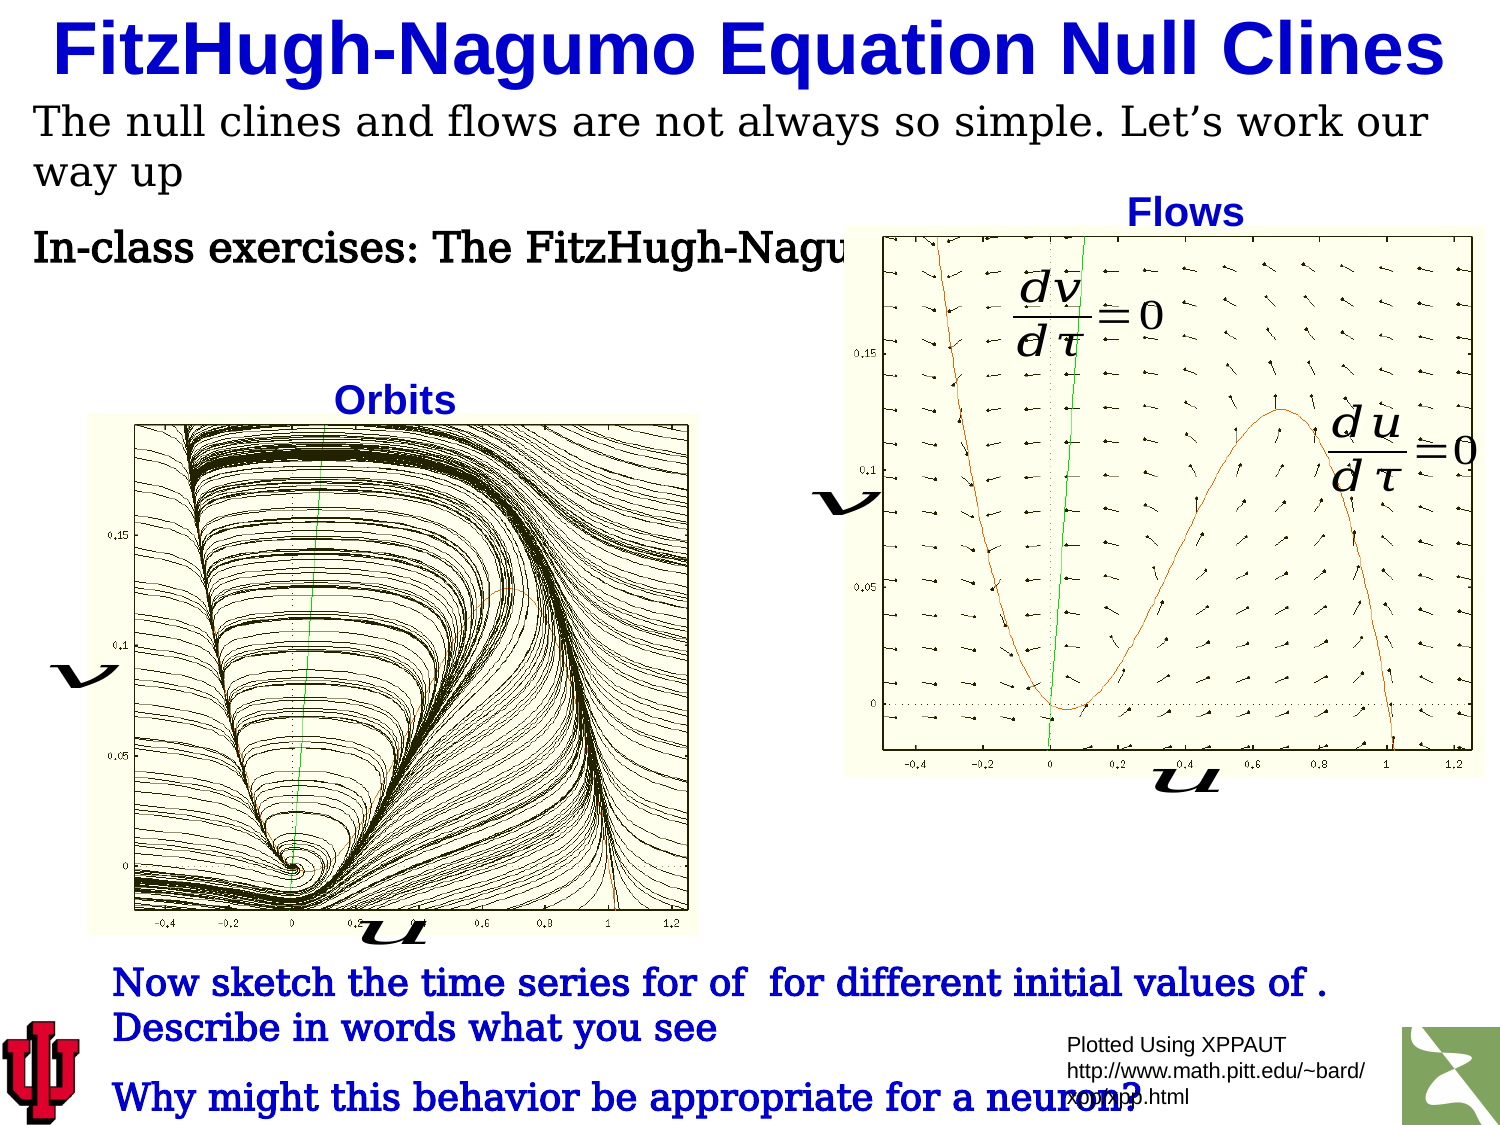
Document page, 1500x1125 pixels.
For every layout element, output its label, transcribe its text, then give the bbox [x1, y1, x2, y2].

text_box Plotted Using XPPAUT http://www.math.pitt.edu/~bard/xpp/xpp.html [1052, 1023, 1388, 1117]
title FitzHugh-Nagumo Equation Null Clines [0, 0, 1500, 90]
picture [86, 413, 700, 936]
text_box Flows [1112, 176, 1261, 225]
picture [0, 1020, 80, 1125]
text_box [806, 226, 1486, 804]
text_box Orbits [318, 365, 472, 411]
picture [1402, 1027, 1500, 1125]
